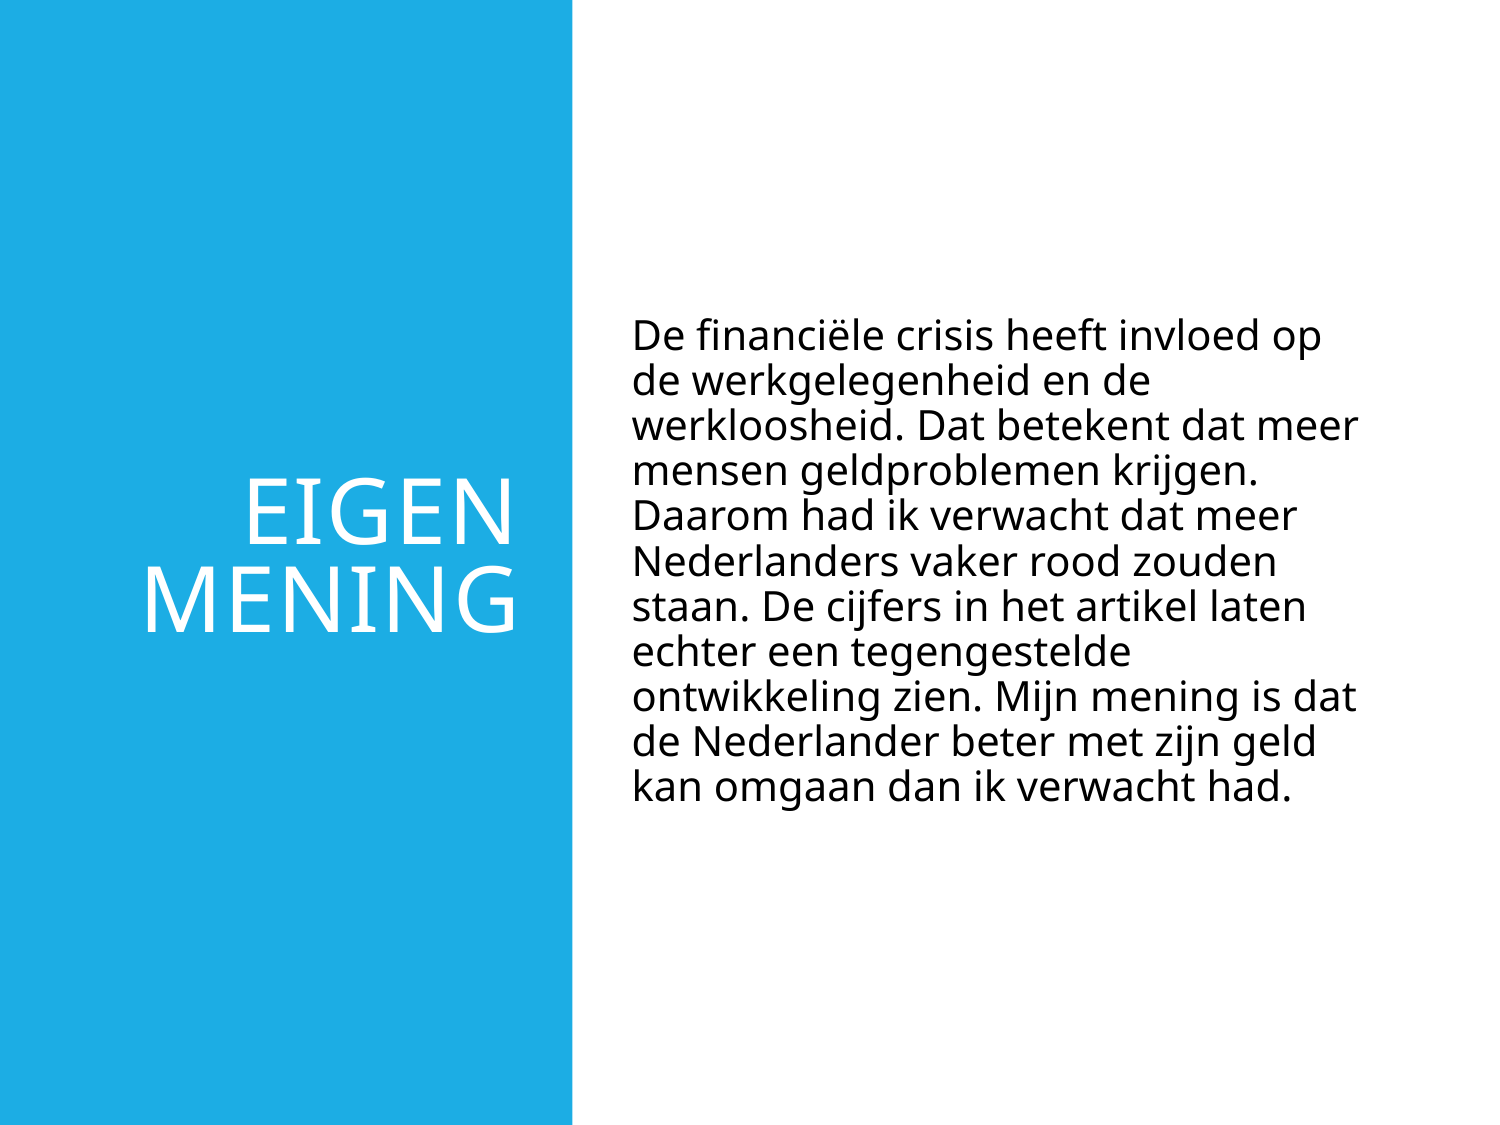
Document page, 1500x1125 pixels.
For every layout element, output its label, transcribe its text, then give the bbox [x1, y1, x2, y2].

title Eigen mening [118, 131, 536, 993]
list De financiële crisis heeft invloed op de werkgelegenheid en de werkloosheid. Dat betekent dat meer mensen geldproblemen krijgen. Daarom had ik verwacht dat meer Nederlanders vaker rood zouden staan. De cijfers in het artikel laten echter een tegengestelde ontwikkeling zien. Mijn mening is dat de Nederlander beter met zijn geld kan omgaan dan ik verwacht had. [609, 131, 1385, 993]
text_box [0, 0, 574, 1125]
text_box [574, 0, 1500, 1125]
